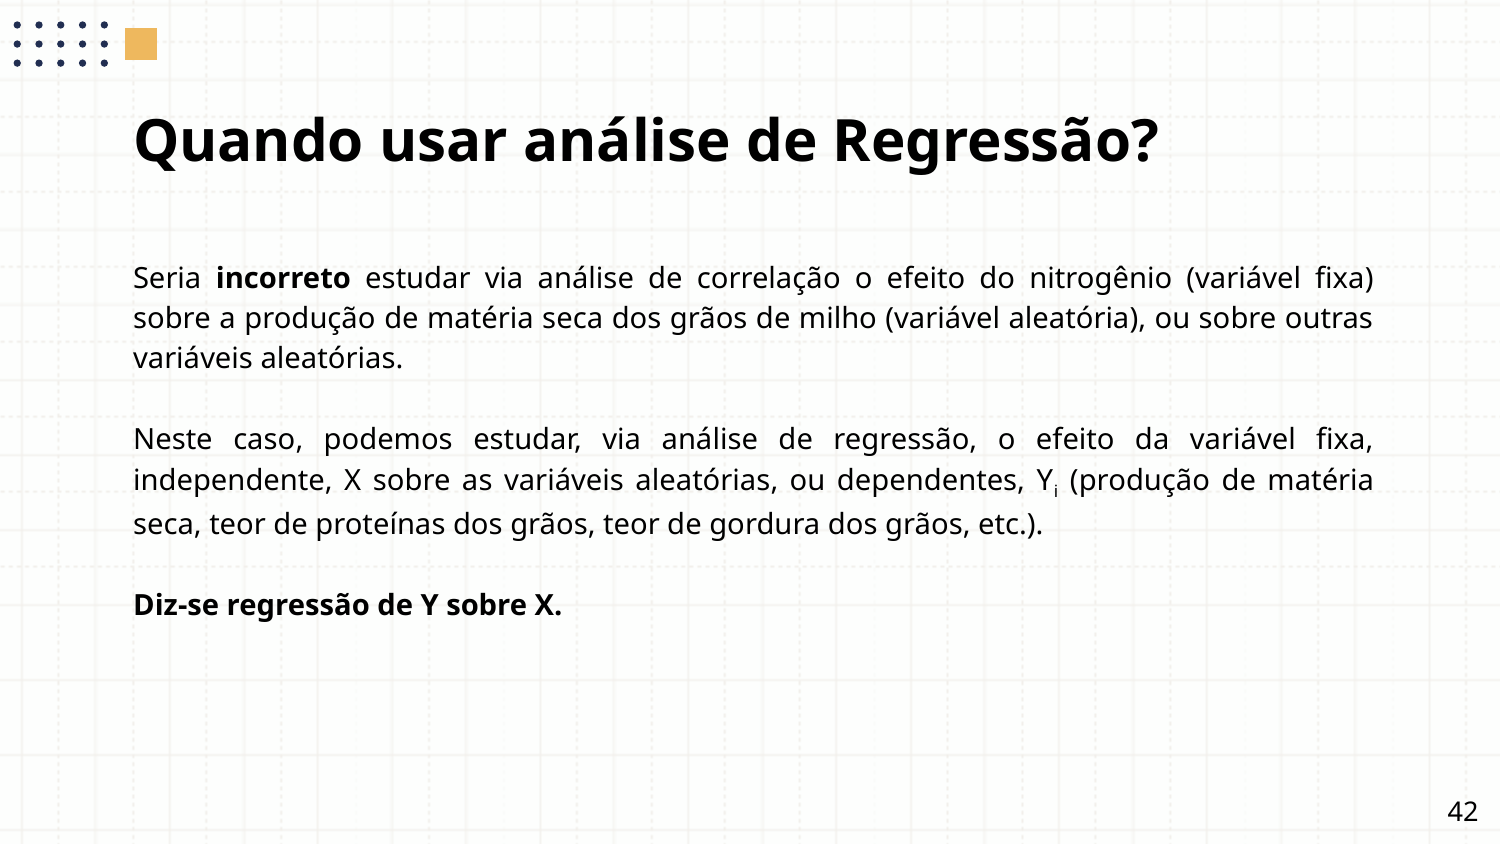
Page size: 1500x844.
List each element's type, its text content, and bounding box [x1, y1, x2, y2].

subtitle Seria incorreto estudar via análise de correlação o efeito do nitrogênio (variável fixa) sobre a produção de matéria seca dos grãos de milho (variável aleatória), ou sobre outras variáveis aleatórias. Neste caso, podemos estudar, via análise de regressão, o efeito da variável fixa, independente, X sobre as variáveis aleatórias, ou dependentes, Yi (produção de matéria seca, teor de proteínas dos grãos, teor de gordura dos grãos, etc.). Diz-se regressão de Y sobre X. [118, 239, 1390, 756]
title Quando usar análise de Regressão? [118, 88, 1290, 239]
slide_number ‹#› [1403, 779, 1494, 844]
